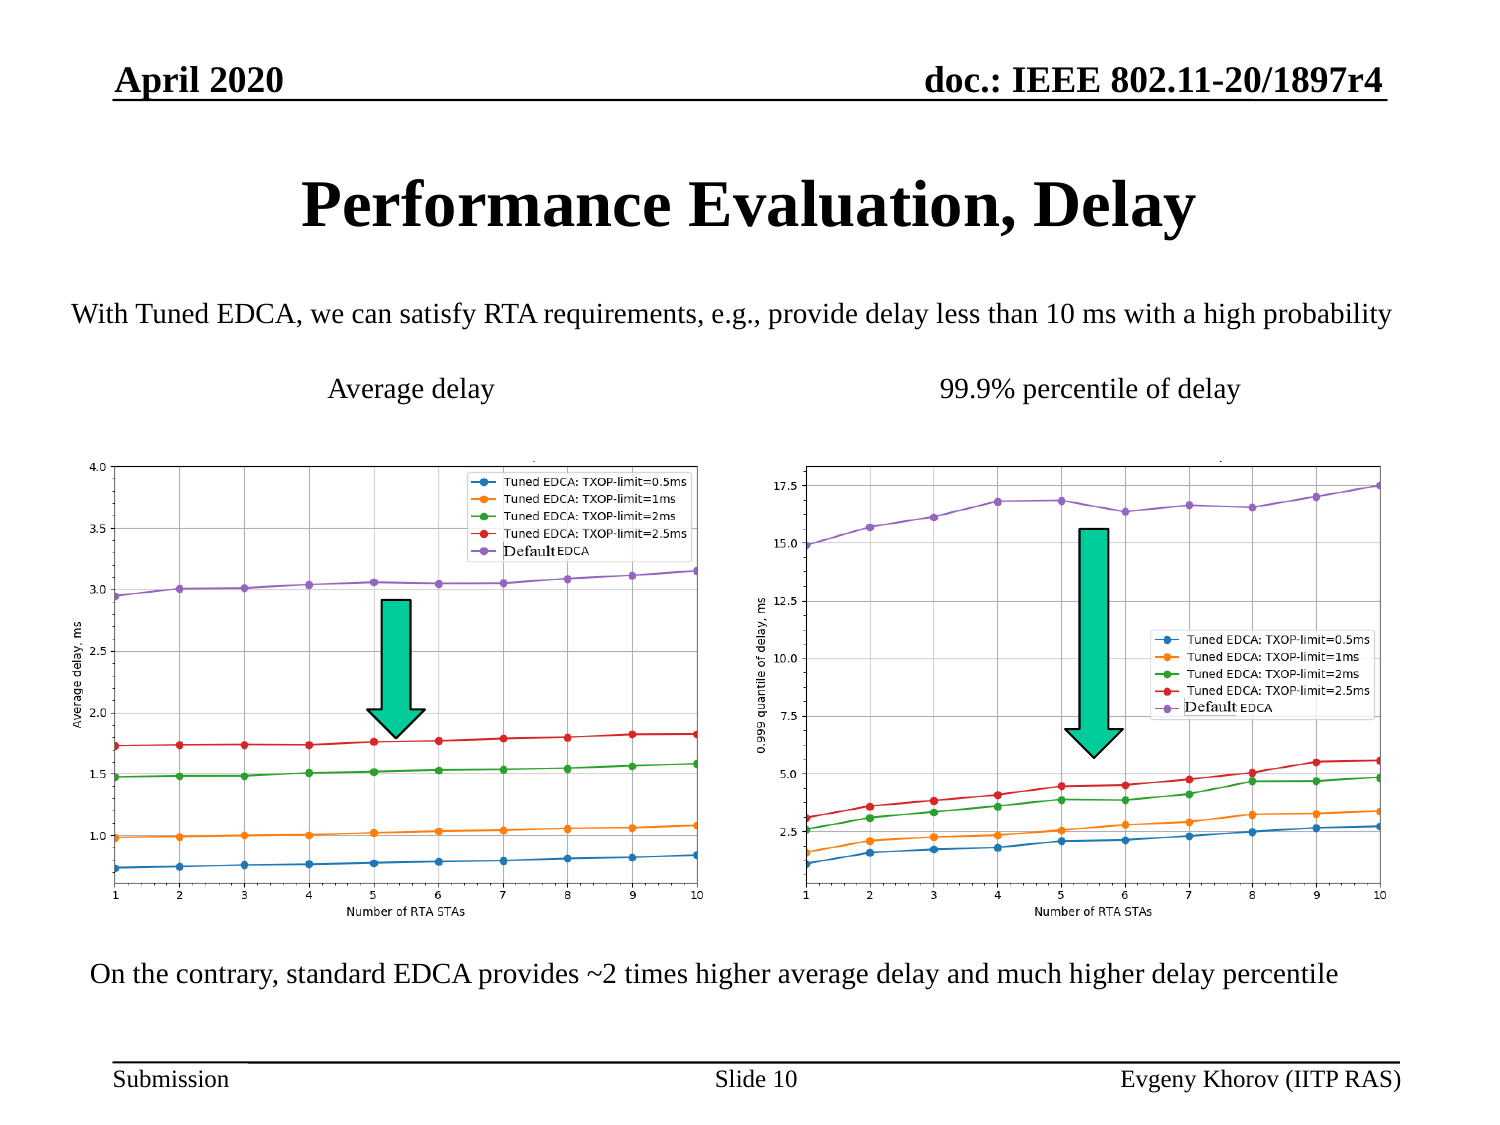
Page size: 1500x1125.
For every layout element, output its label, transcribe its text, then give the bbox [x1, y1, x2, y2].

title Performance Evaluation, Delay [112, 112, 1388, 286]
text_box With Tuned EDCA, we can satisfy RTA requirements, e.g., provide delay less than 10 ms with a high probability [56, 286, 1457, 337]
slide_number 10 [712, 1061, 800, 1093]
text_box On the contrary, standard EDCA provides ~2 times higher average delay and much higher delay percentile [74, 912, 1488, 998]
picture [743, 461, 1400, 930]
footer Evgeny Khorov (IITP RAS) [949, 1061, 1402, 1093]
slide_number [114, 54, 286, 101]
picture [493, 537, 565, 568]
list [60, 461, 716, 930]
text_box Average delay [312, 362, 653, 412]
text_box 99.9% percentile of delay [924, 362, 1352, 412]
